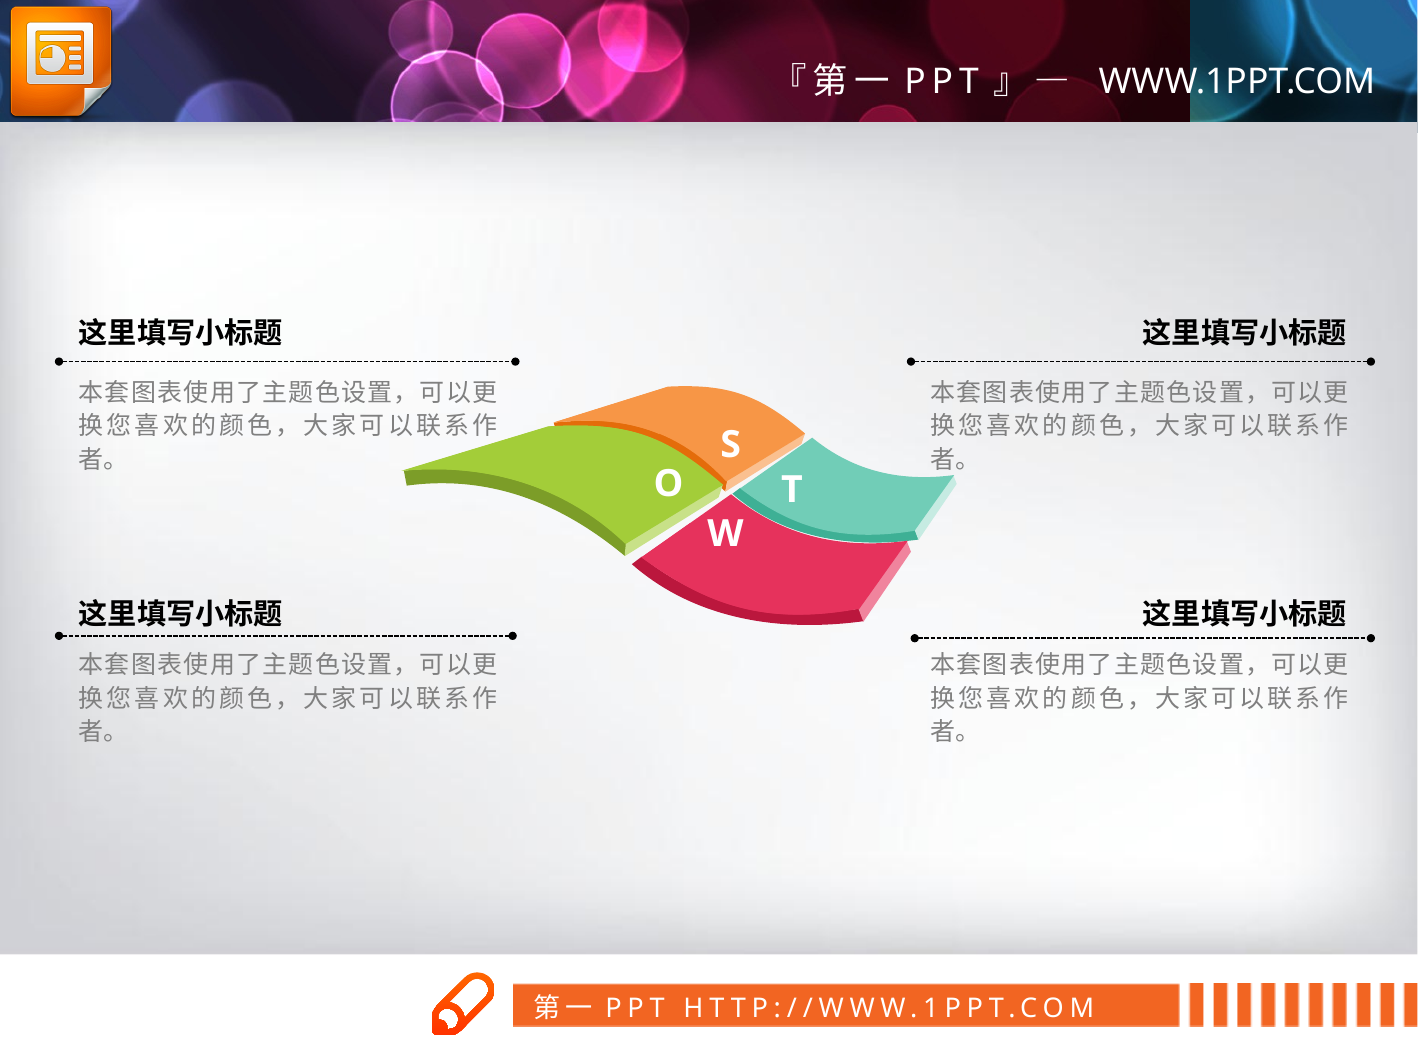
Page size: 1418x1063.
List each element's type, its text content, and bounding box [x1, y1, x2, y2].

text_box 这里填写小标题 [1127, 307, 1371, 357]
text_box 这里填写小标题 [1127, 587, 1371, 637]
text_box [737, 437, 957, 553]
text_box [401, 425, 724, 557]
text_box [553, 385, 806, 491]
picture [513, 983, 1418, 1027]
text_box 这里填写小标题 [63, 307, 308, 357]
text_box 这里填写小标题 [63, 587, 308, 635]
text_box 本套图表使用了主题色设置，可以更换您喜欢的颜色，大家可以联系作者。 [63, 641, 513, 753]
text_box 本套图表使用了主题色设置，可以更换您喜欢的颜色，大家可以联系作者。 [915, 369, 1365, 481]
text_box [637, 493, 912, 638]
text_box 本套图表使用了主题色设置，可以更换您喜欢的颜色，大家可以联系作者。 [63, 368, 513, 481]
picture [0, 0, 1418, 956]
text_box 本套图表使用了主题色设置，可以更换您喜欢的颜色，大家可以联系作者。 [915, 645, 1365, 753]
